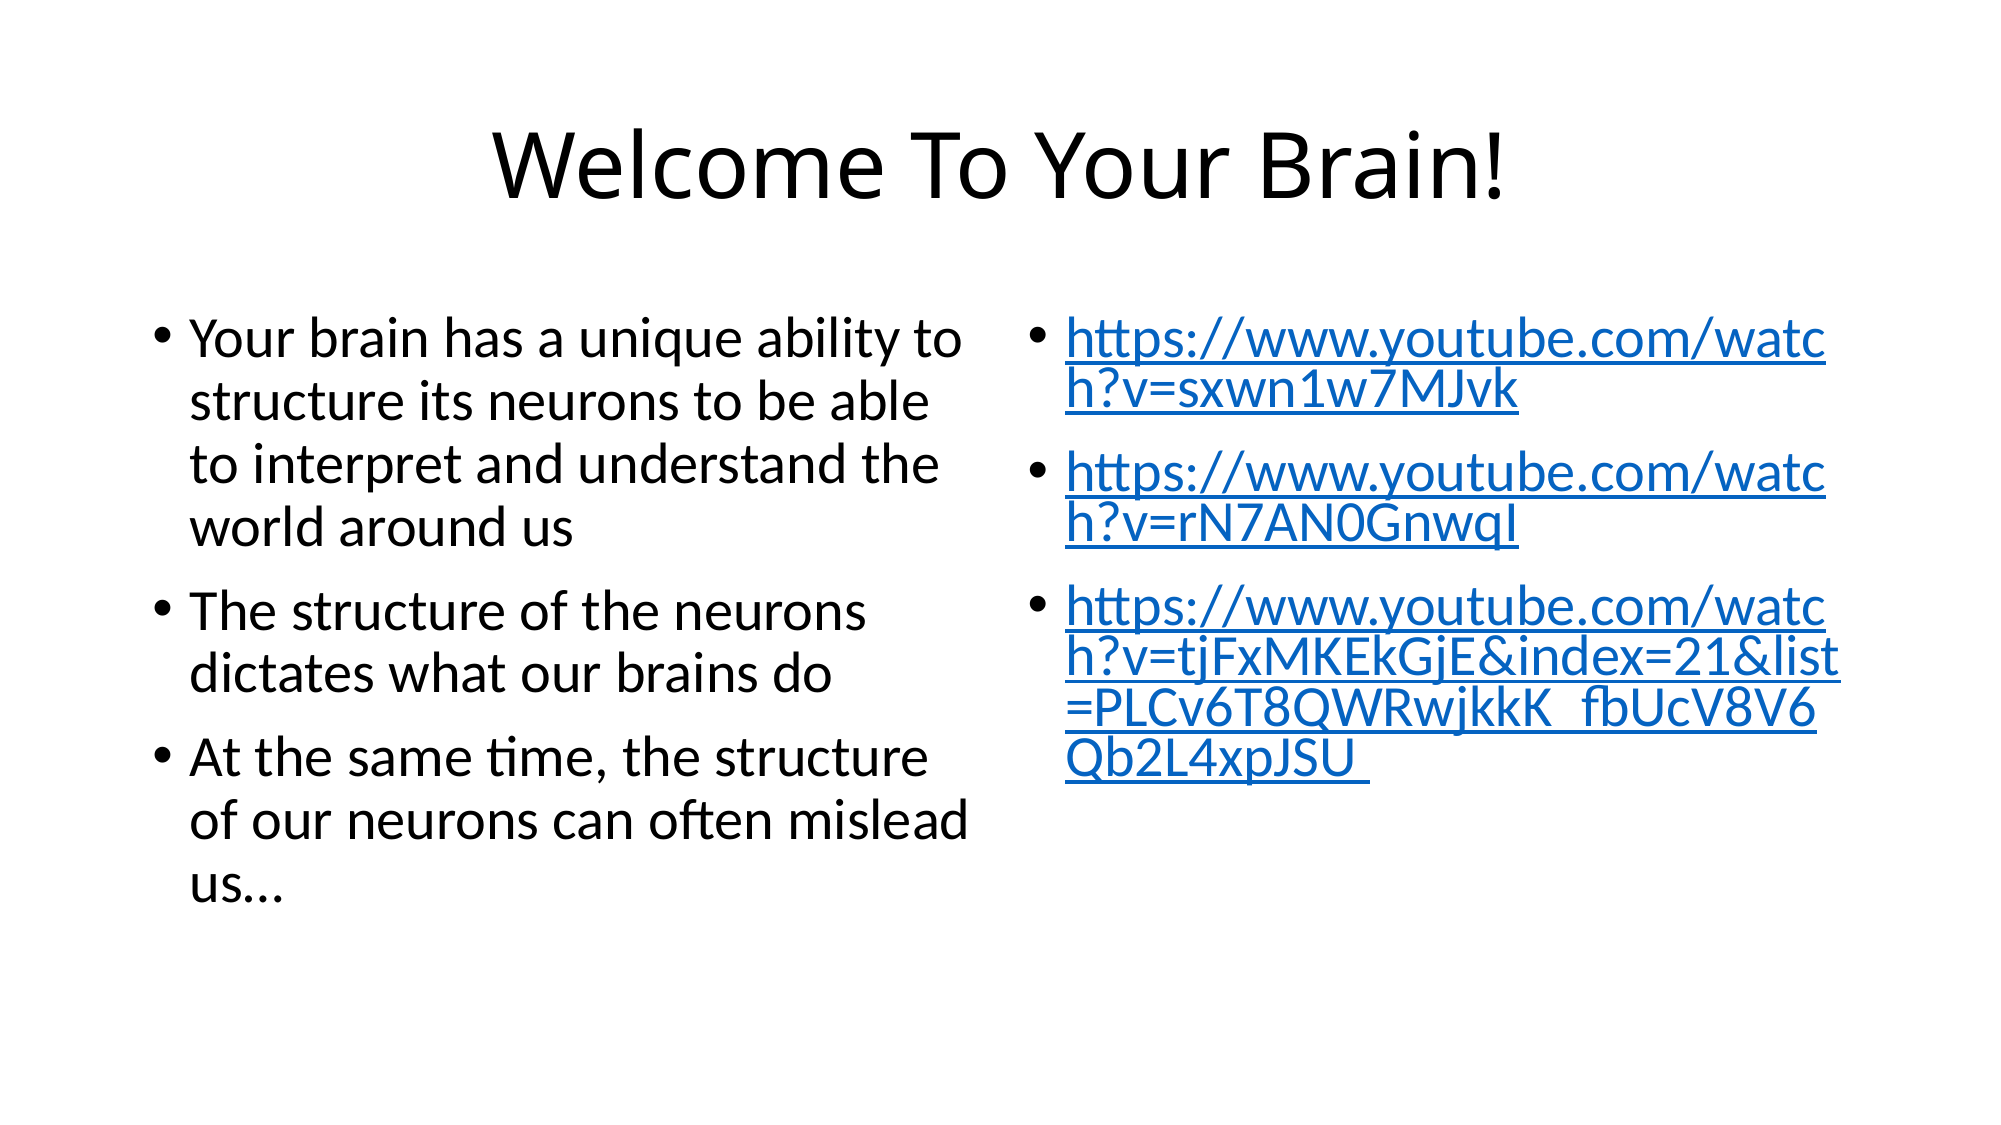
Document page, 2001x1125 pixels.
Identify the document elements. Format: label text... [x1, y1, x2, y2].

list https://www.youtube.com/watch?v=sxwn1w7MJvk https://www.youtube.com/watch?v=rN7AN0GnwqI https://www.youtube.com/watch?v=tjFxMKEkGjE&index=21&list=PLCv6T8QWRwjkkK_fbUcV8V6Qb2L4xpJSU [1012, 299, 1863, 1014]
title Welcome To Your Brain! [137, 59, 1863, 278]
list Your brain has a unique ability to structure its neurons to be able to interpret and understand the world around us The structure of the neurons dictates what our brains do At the same time, the structure of our neurons can often mislead us… [137, 299, 988, 1014]
